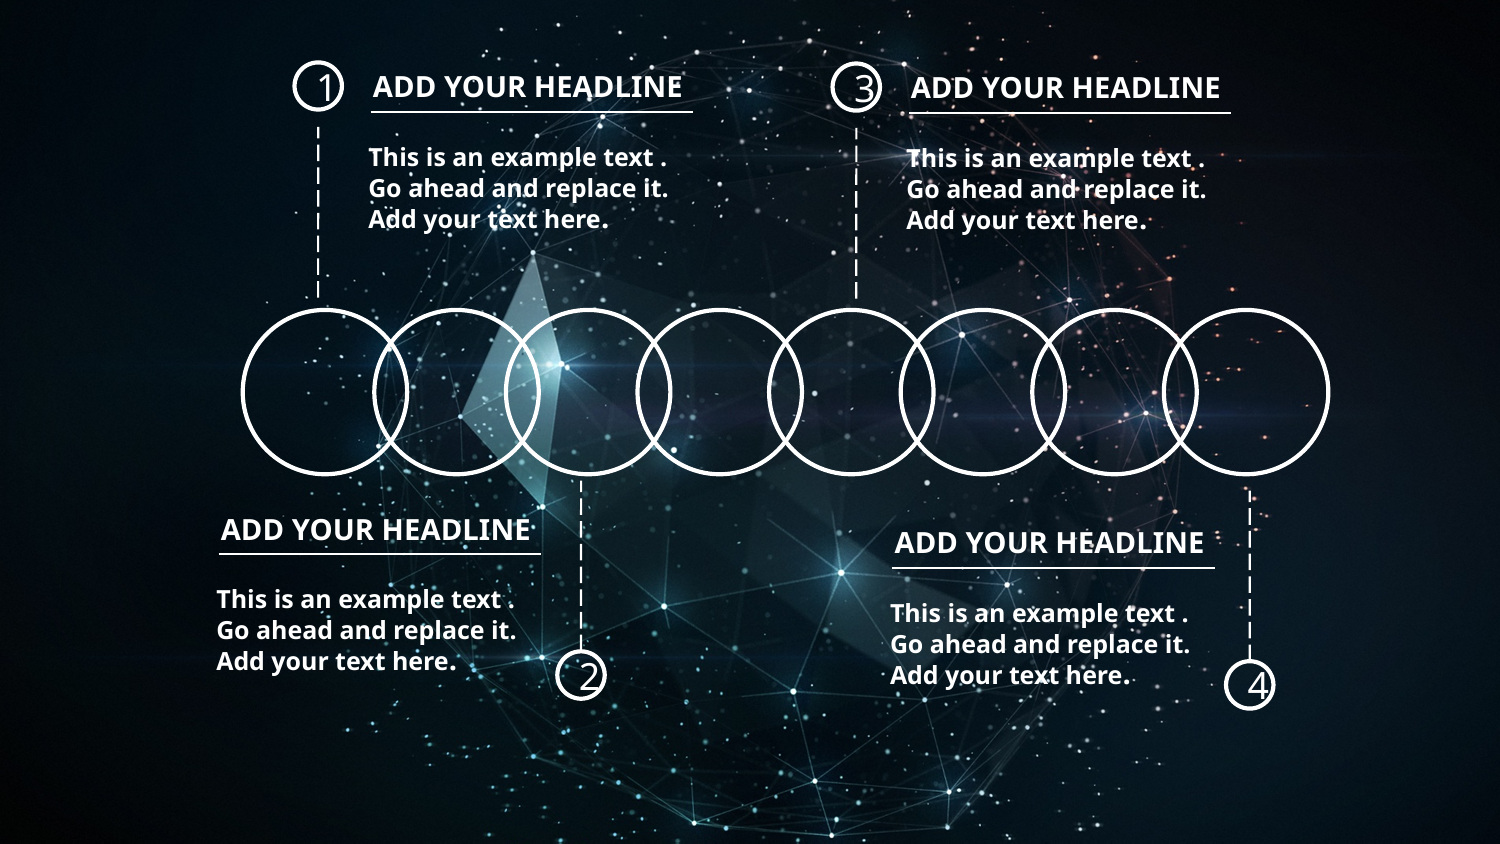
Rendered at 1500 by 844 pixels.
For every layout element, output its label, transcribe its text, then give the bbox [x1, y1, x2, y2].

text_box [874, 517, 1222, 699]
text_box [201, 503, 548, 686]
picture [0, 0, 1500, 844]
text_box 2 [557, 651, 605, 699]
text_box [353, 61, 700, 243]
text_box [891, 62, 1238, 244]
text_box 3 [832, 63, 880, 111]
text_box 1 [294, 62, 342, 110]
text_box 4 [1226, 661, 1274, 709]
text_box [241, 297, 1330, 487]
